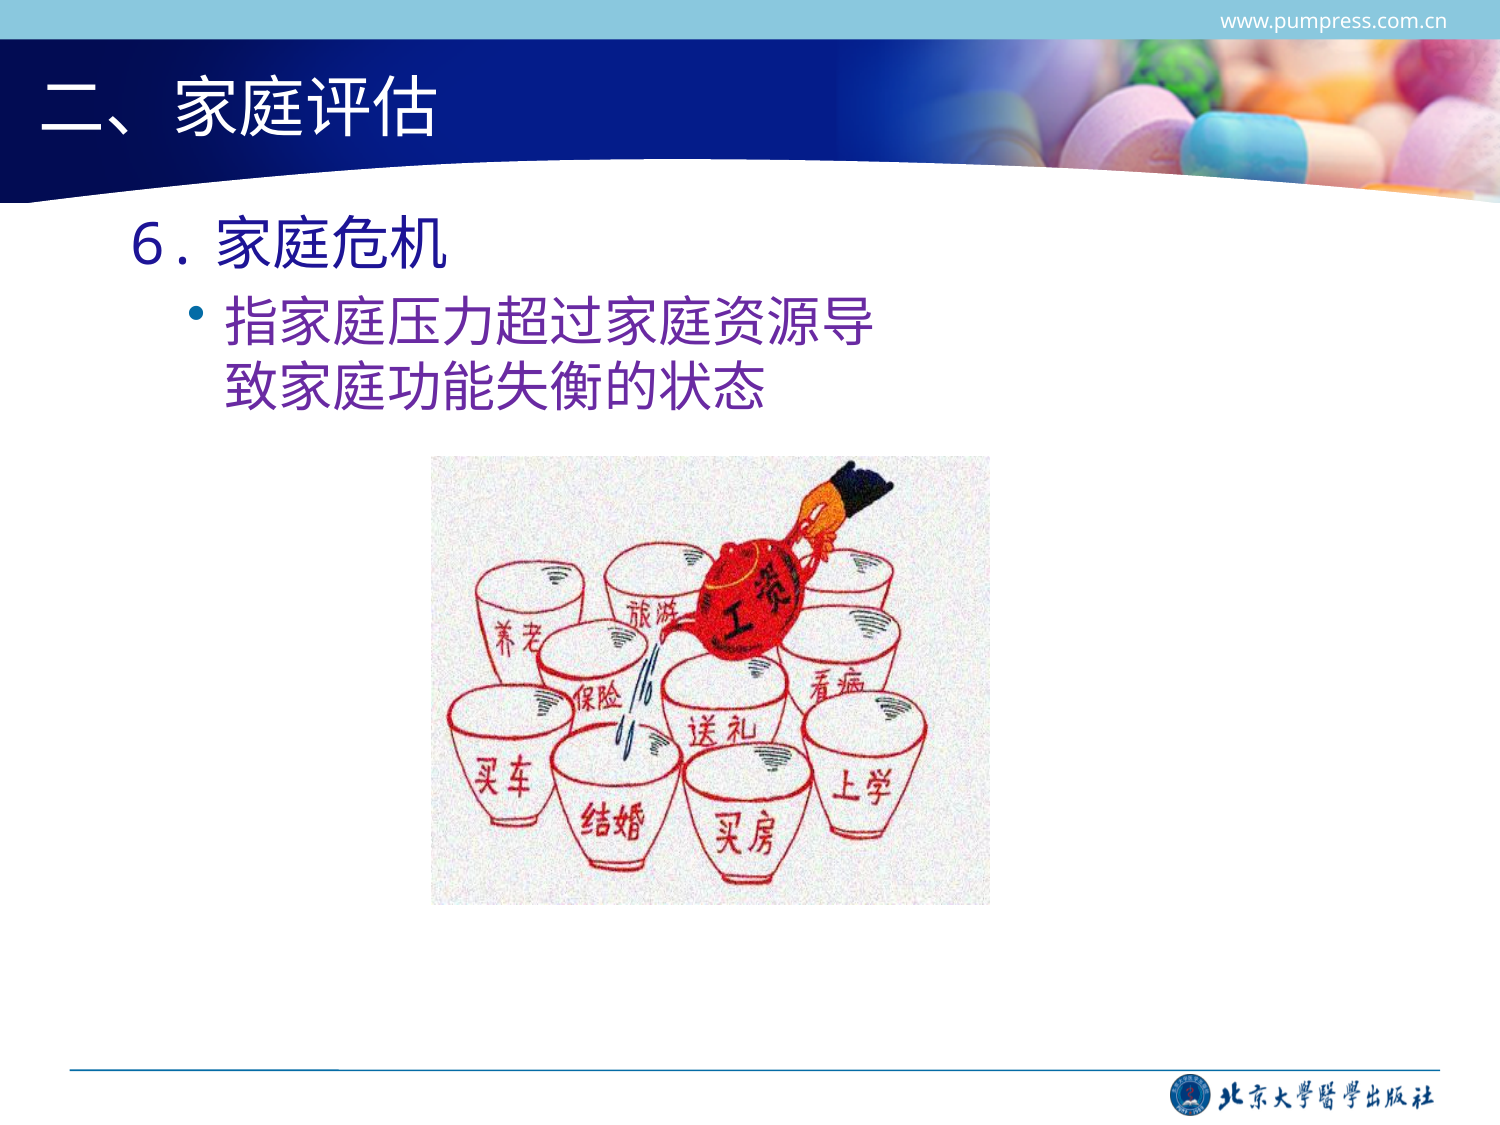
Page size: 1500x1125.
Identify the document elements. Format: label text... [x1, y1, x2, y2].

slide_number www.pumpress.com.cn [1024, 0, 1463, 38]
picture [430, 455, 990, 906]
title 二、家庭评估 [23, 58, 1349, 152]
picture [0, 40, 1500, 203]
list 6.家庭危机 指家庭压力超过家庭资源导致家庭功能失衡的状态 [49, 198, 928, 1026]
picture [1170, 1074, 1436, 1118]
